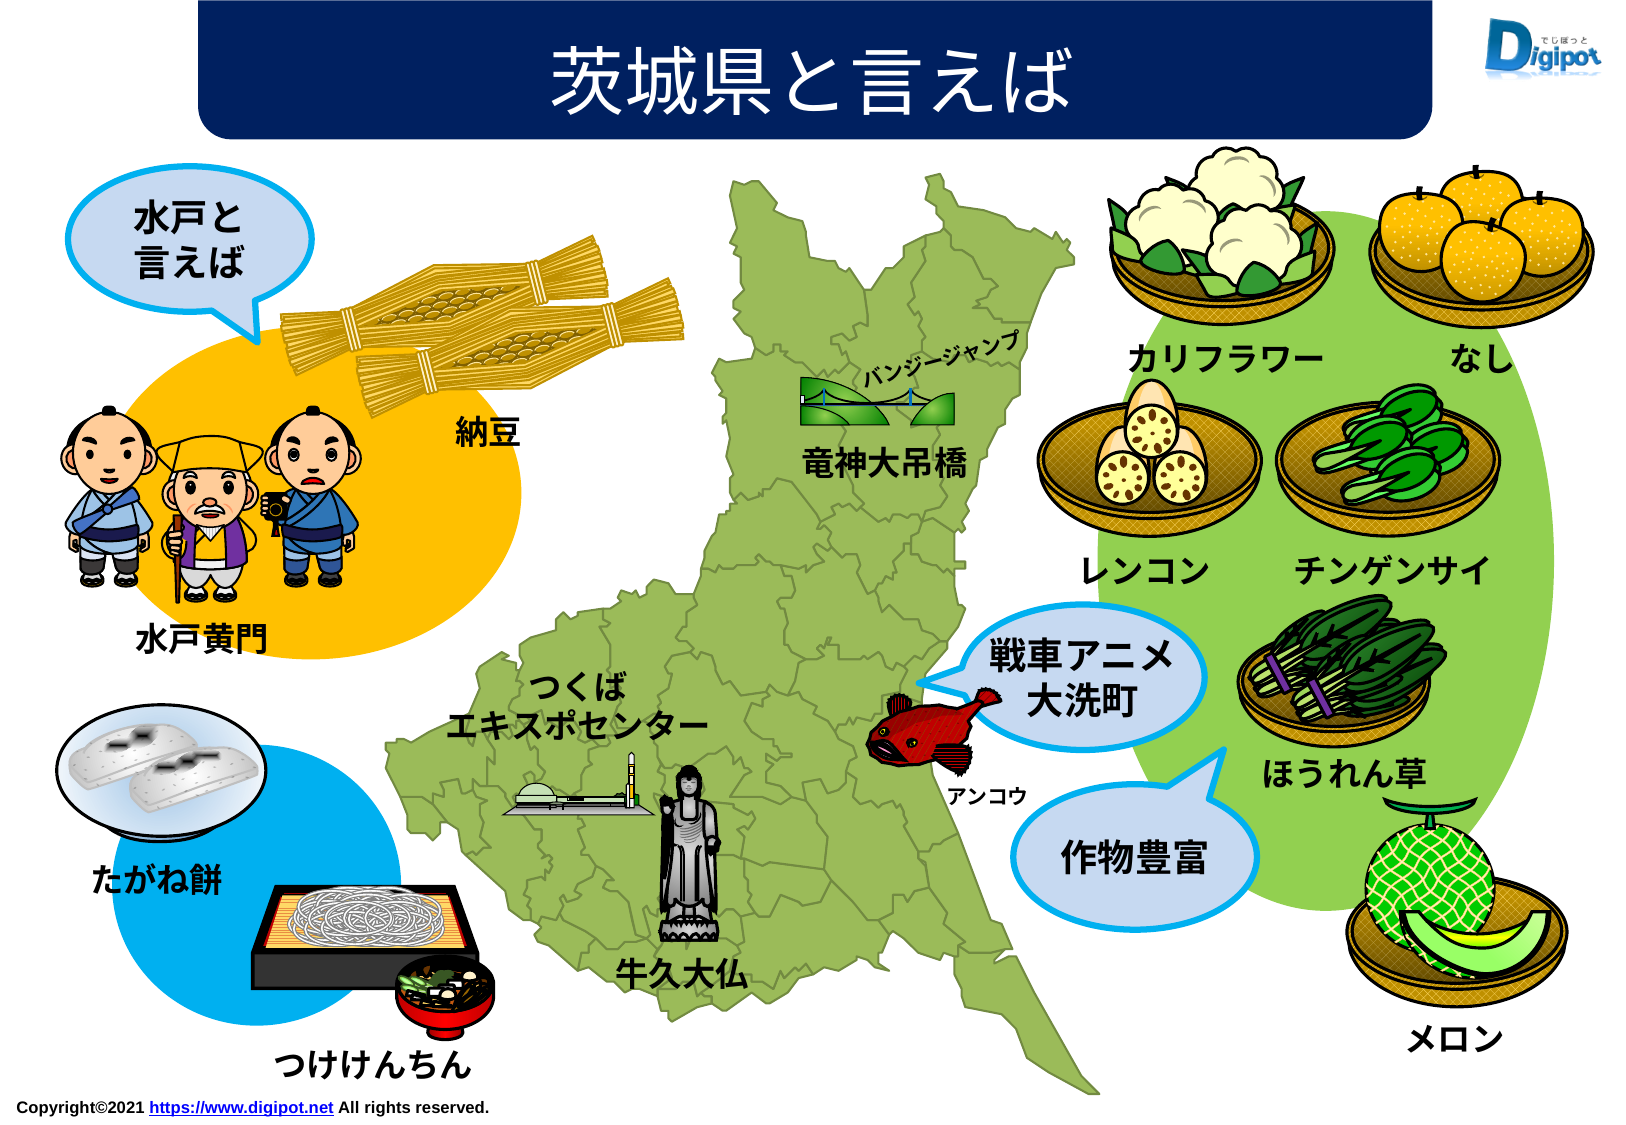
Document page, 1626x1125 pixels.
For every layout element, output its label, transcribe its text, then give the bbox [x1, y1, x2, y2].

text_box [660, 765, 720, 941]
text_box メロン [1389, 1015, 1520, 1066]
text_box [1346, 799, 1568, 1008]
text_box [1276, 394, 1500, 537]
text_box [866, 688, 1002, 772]
text_box 作物豊富 [1104, 747, 1260, 932]
text_box カリフラワー [1111, 330, 1341, 385]
text_box 戦車アニメ 大洗町 [1104, 603, 1207, 751]
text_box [252, 886, 494, 1040]
text_box [111, 743, 380, 1028]
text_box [1236, 613, 1453, 748]
text_box たがね餅 [75, 851, 239, 907]
text_box 水戸と 言えば [65, 164, 314, 345]
text_box 茨城県と言えば [535, 27, 1090, 133]
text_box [1110, 147, 1335, 325]
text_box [502, 751, 655, 816]
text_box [280, 263, 685, 390]
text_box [56, 704, 267, 842]
text_box なし [1434, 336, 1531, 385]
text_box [61, 406, 361, 603]
text_box つけけんちん [258, 1049, 380, 1092]
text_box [1369, 165, 1594, 328]
text_box チンゲンサイ [1278, 543, 1509, 598]
text_box [129, 326, 380, 662]
text_box ほうれん草 [1246, 756, 1443, 801]
text_box 水戸黄門 [120, 611, 284, 666]
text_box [800, 377, 955, 426]
picture [1485, 18, 1602, 82]
text_box [195, 0, 1435, 142]
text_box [1037, 379, 1262, 537]
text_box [385, 173, 1100, 1095]
text_box [1104, 209, 1557, 913]
text_box レンコン [1104, 546, 1226, 598]
